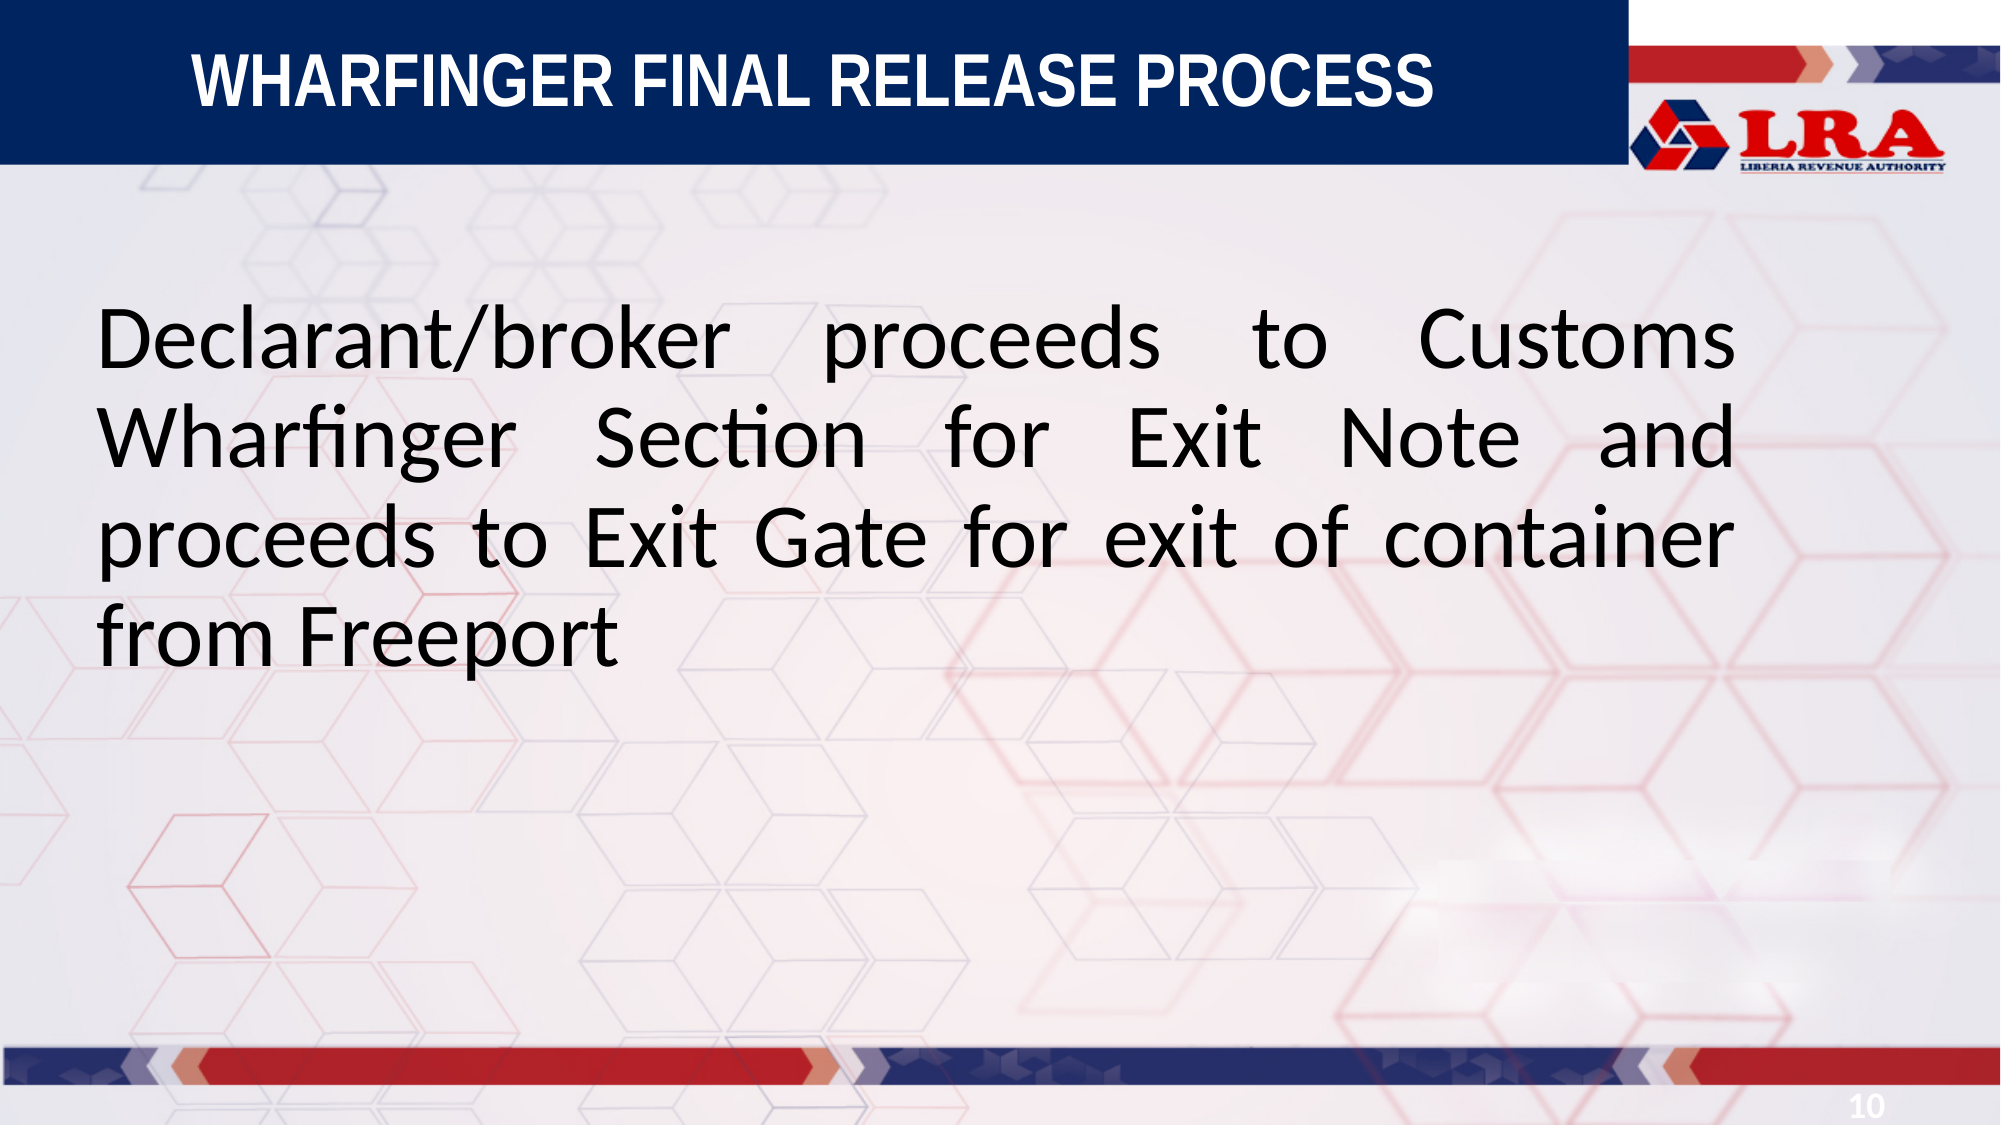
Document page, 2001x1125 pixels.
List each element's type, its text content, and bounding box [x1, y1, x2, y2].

text_box WHARFINGER FINAL RELEASE PROCESS [0, 0, 1629, 165]
picture [0, 0, 2001, 1125]
text_box Declarant/broker proceeds to Customs Wharfinger Section for Exit Note and proceeds to Exit Gate for exit of container from Freeport [81, 282, 1755, 950]
slide_number 10 [1450, 1073, 1901, 1125]
list [35, 239, 2000, 1090]
